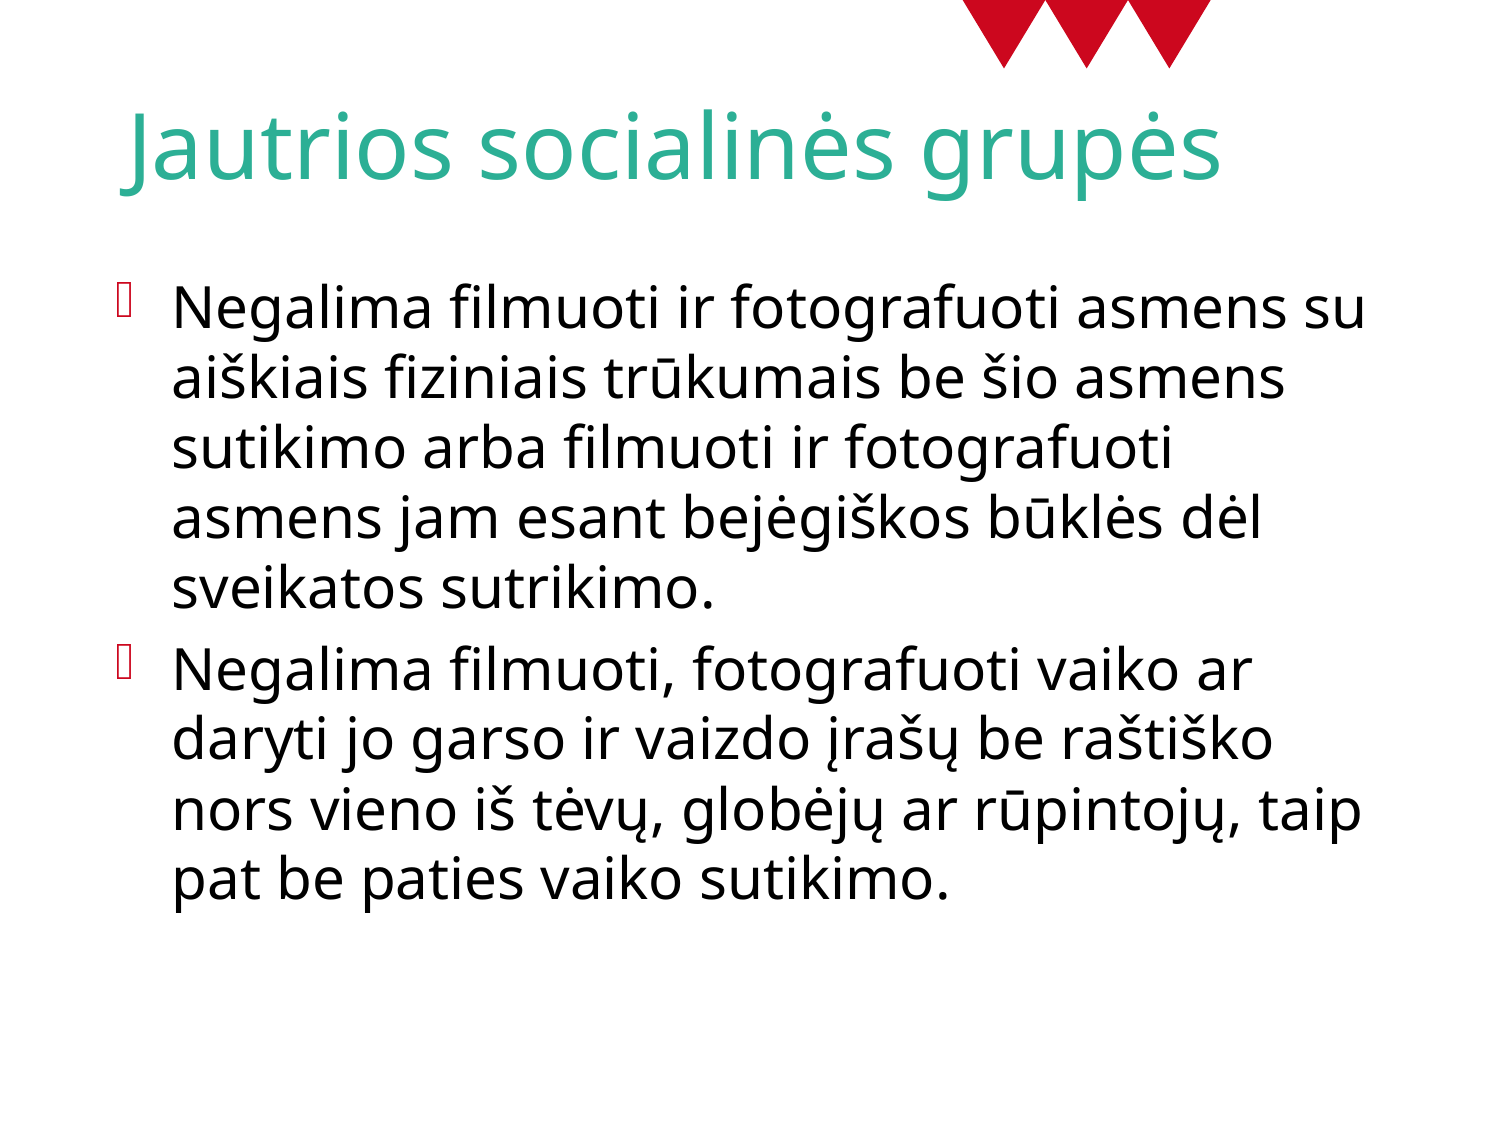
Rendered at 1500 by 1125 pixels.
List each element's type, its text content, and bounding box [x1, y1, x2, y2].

title Jautrios socialinės grupės [112, 66, 1388, 220]
list Negalima filmuoti ir fotografuoti asmens su aiškiais fiziniais trūkumais be šio asmens sutikimo arba filmuoti ir fotografuoti asmens jam esant bejėgiškos būklės dėl sveikatos sutrikimo. Negalima filmuoti, fotografuoti vaiko ar daryti jo garso ir vaizdo įrašų be raštiško nors vieno iš tėvų, globėjų ar rūpintojų, taip pat be paties vaiko sutikimo. [100, 262, 1400, 1012]
